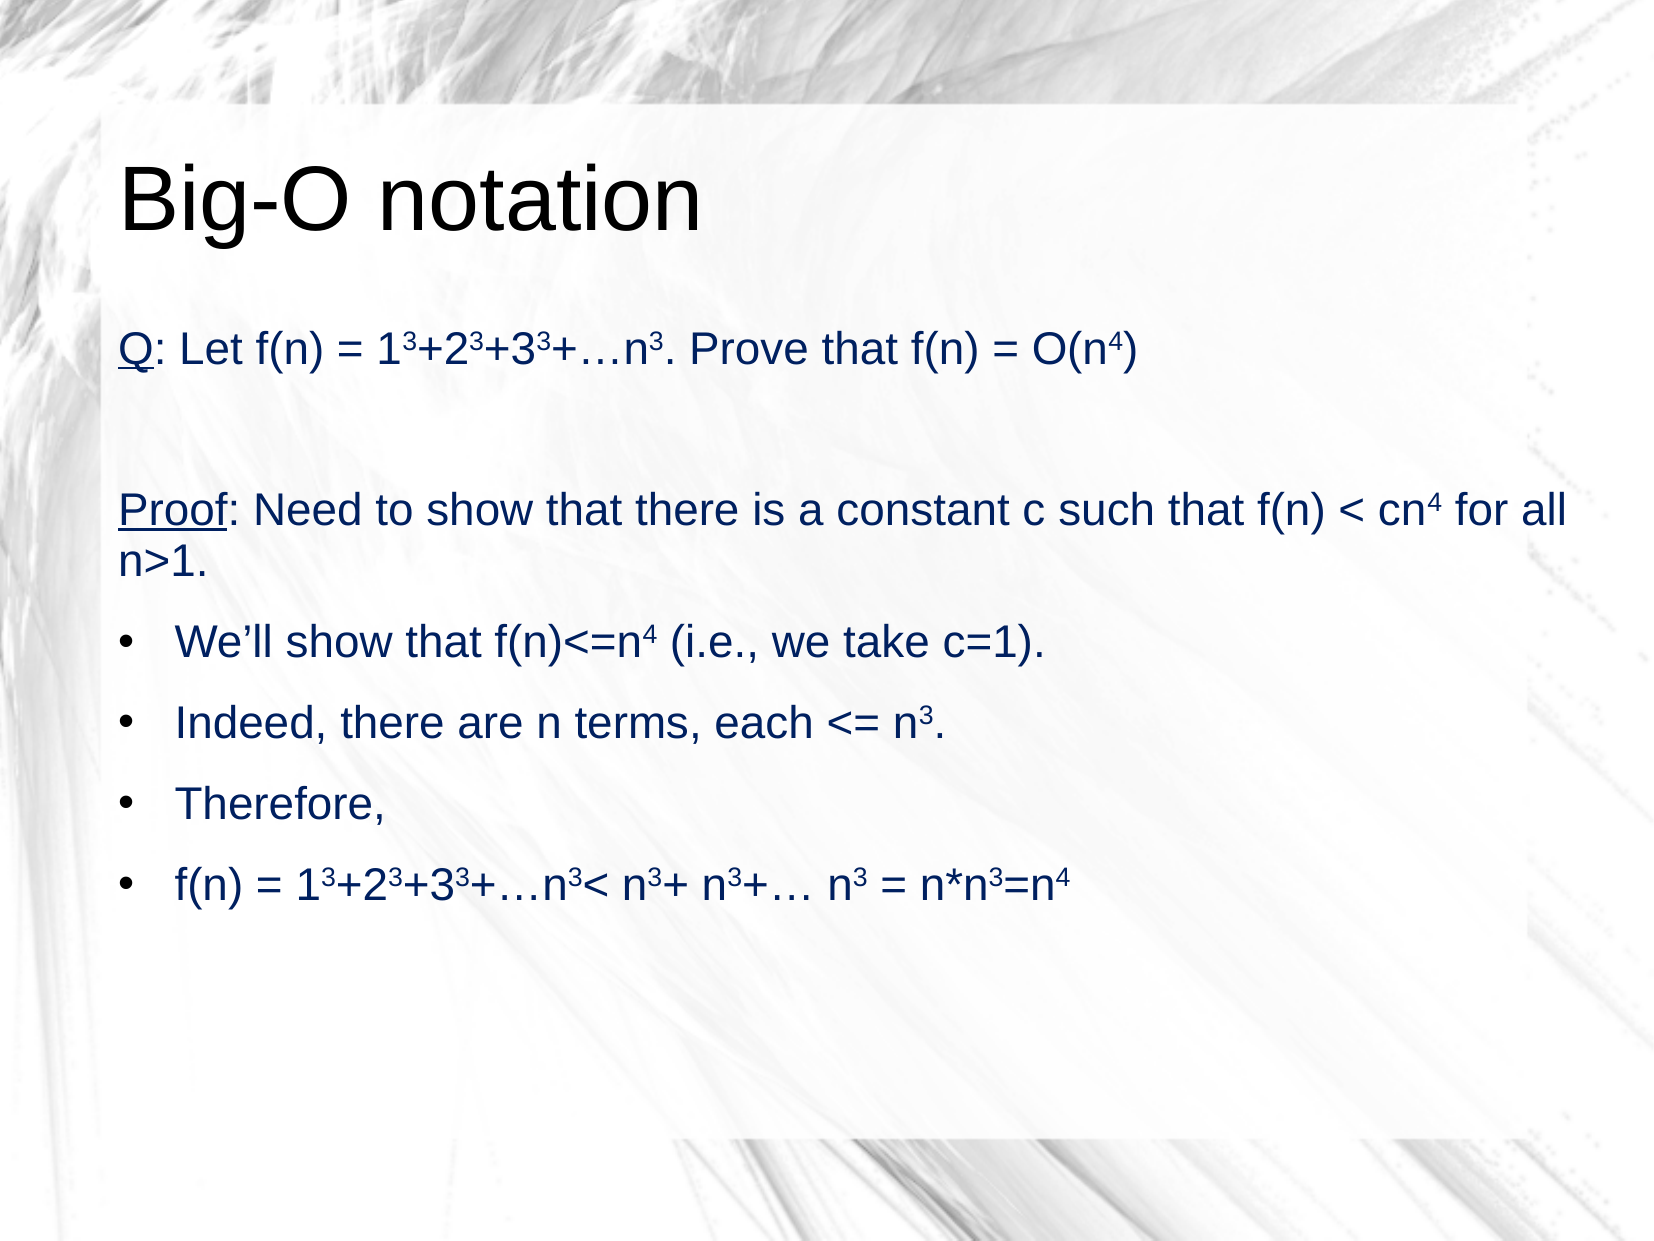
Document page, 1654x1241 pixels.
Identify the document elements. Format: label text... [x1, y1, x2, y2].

picture [0, 0, 1654, 1241]
list Q: Let f(n) = 13+23+33+…n3. Prove that f(n) = O(n4) Proof: Need to show that there is a constant c such that f(n) < cn4 for all n>1. We’ll show that f(n)<=n4 (i.e., we take c=1). Indeed, there are n terms, each <= n3. Therefore, f(n) = 13+23+33+…n3< n3+ n3+… n3 = n*n3=n4 [118, 319, 1571, 1109]
title Big-O notation [118, 93, 1506, 299]
